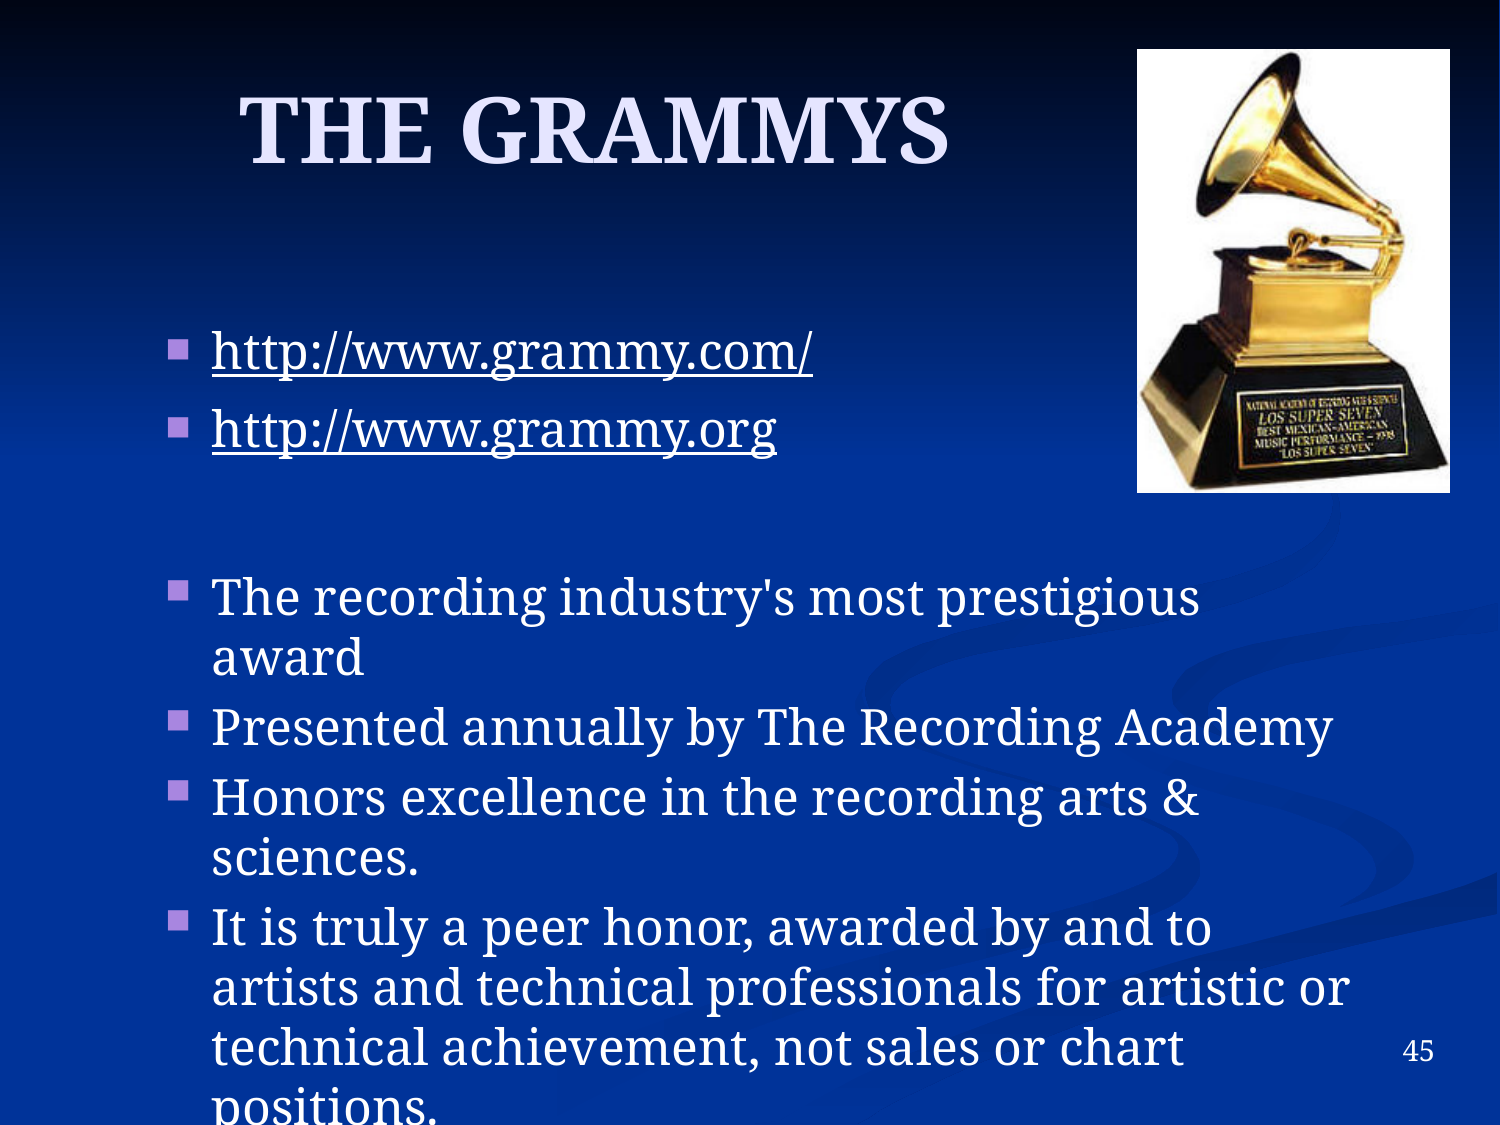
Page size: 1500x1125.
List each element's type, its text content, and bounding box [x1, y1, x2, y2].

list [1137, 49, 1451, 493]
list http://www.grammy.com/ http://www.grammy.org The recording industry's most prestigious award Presented annually by The Recording Academy Honors excellence in the recording arts & sciences. It is truly a peer honor, awarded by and to artists and technical professionals for artistic or technical achievement, not sales or chart positions. [74, 311, 1376, 1001]
text_box 45 [1137, 1024, 1450, 1103]
title THE GRAMMYS [74, 62, 1118, 191]
